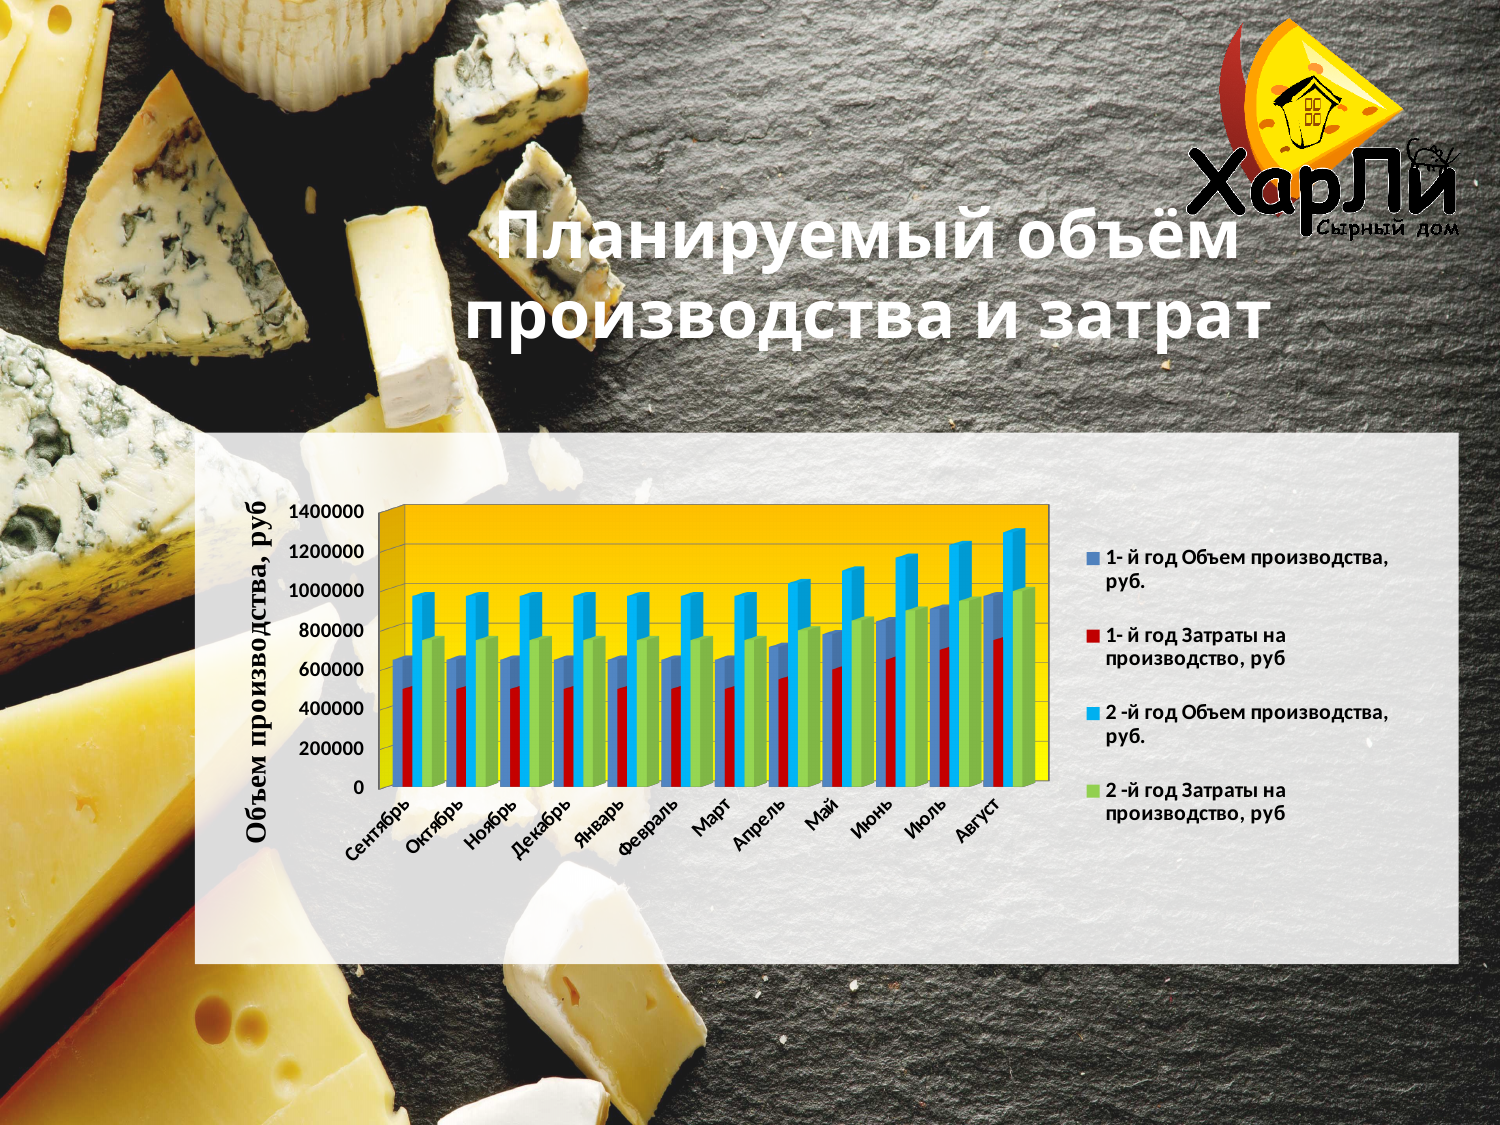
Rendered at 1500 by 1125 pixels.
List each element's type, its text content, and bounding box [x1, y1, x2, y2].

text_box Планируемый объём производства и затрат [301, 184, 1435, 360]
chart [194, 432, 1459, 965]
picture [1174, 8, 1471, 252]
